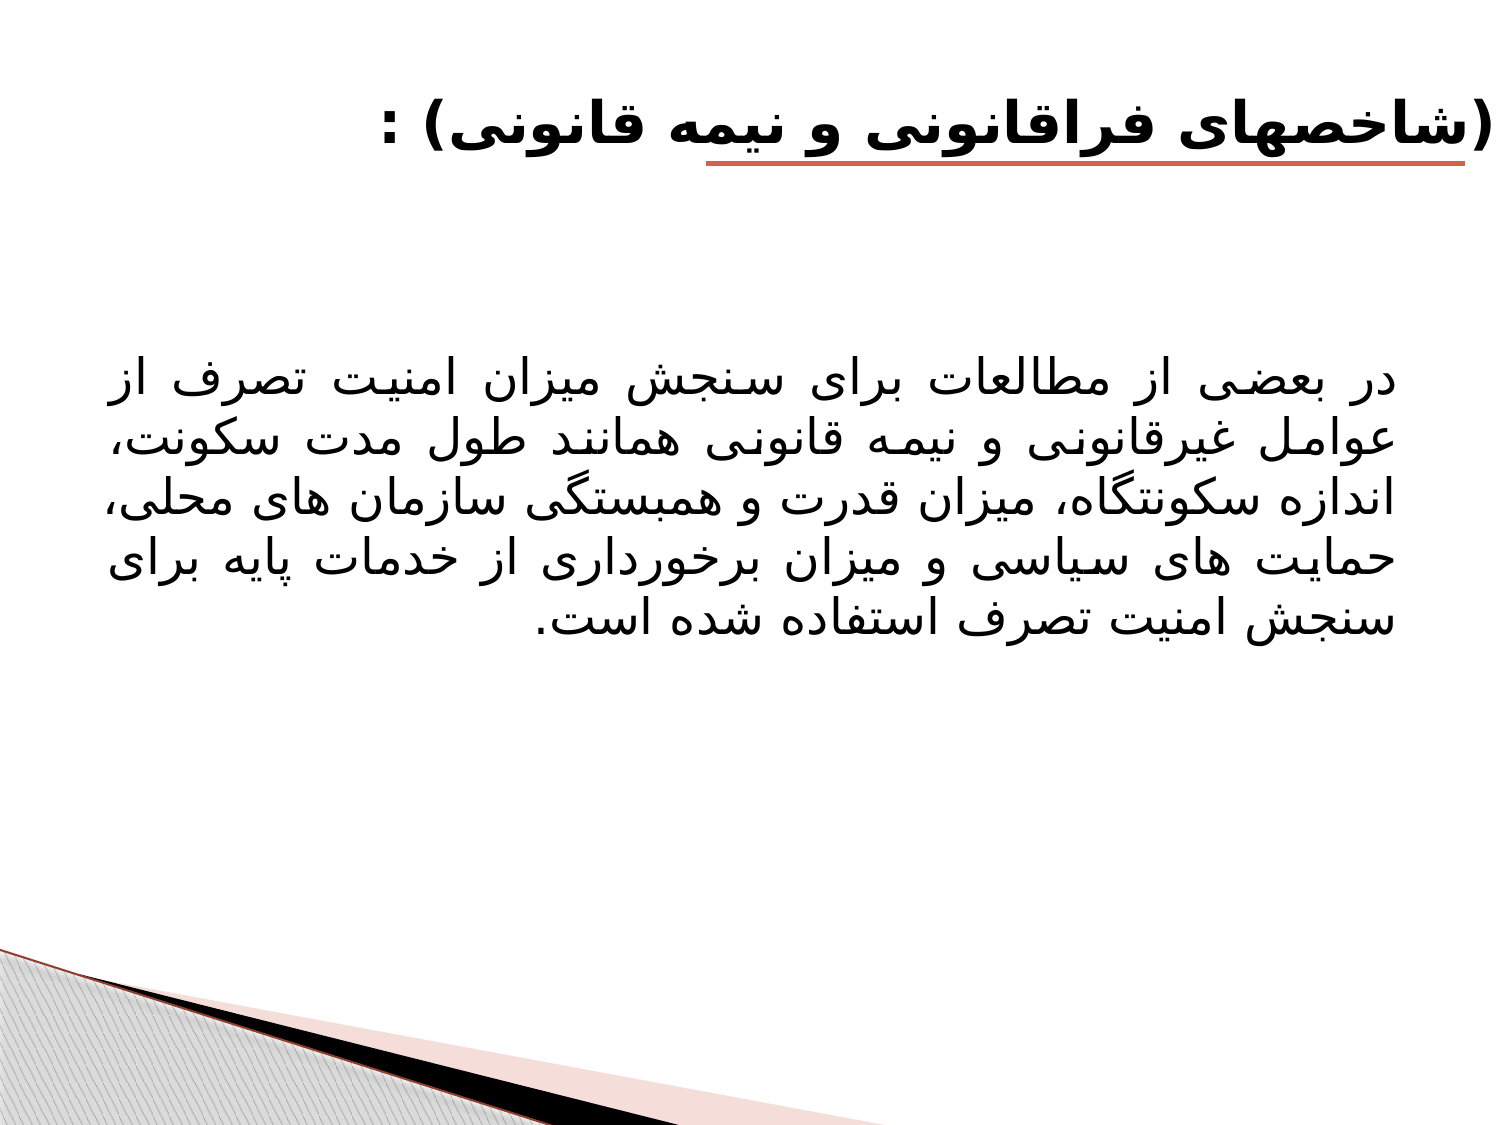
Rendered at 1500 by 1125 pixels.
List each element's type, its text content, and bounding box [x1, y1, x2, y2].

text_box دسته دوم (شاخصهای فراقانونی و نیمه قانونی) : [363, 78, 1500, 163]
text_box در بعضی از مطالعات برای سنجش میزان امنیت تصرف از عوامل غیرقانونی و نیمه قانونی همانند طول مدت سکونت، اندازه سکونتگاه، میزان قدرت و همبستگی سازمان های محلی، حمایت های سیاسی و میزان برخورداری از خدمات پایه برای سنجش امنیت تصرف استفاده شده است. [87, 337, 1413, 653]
